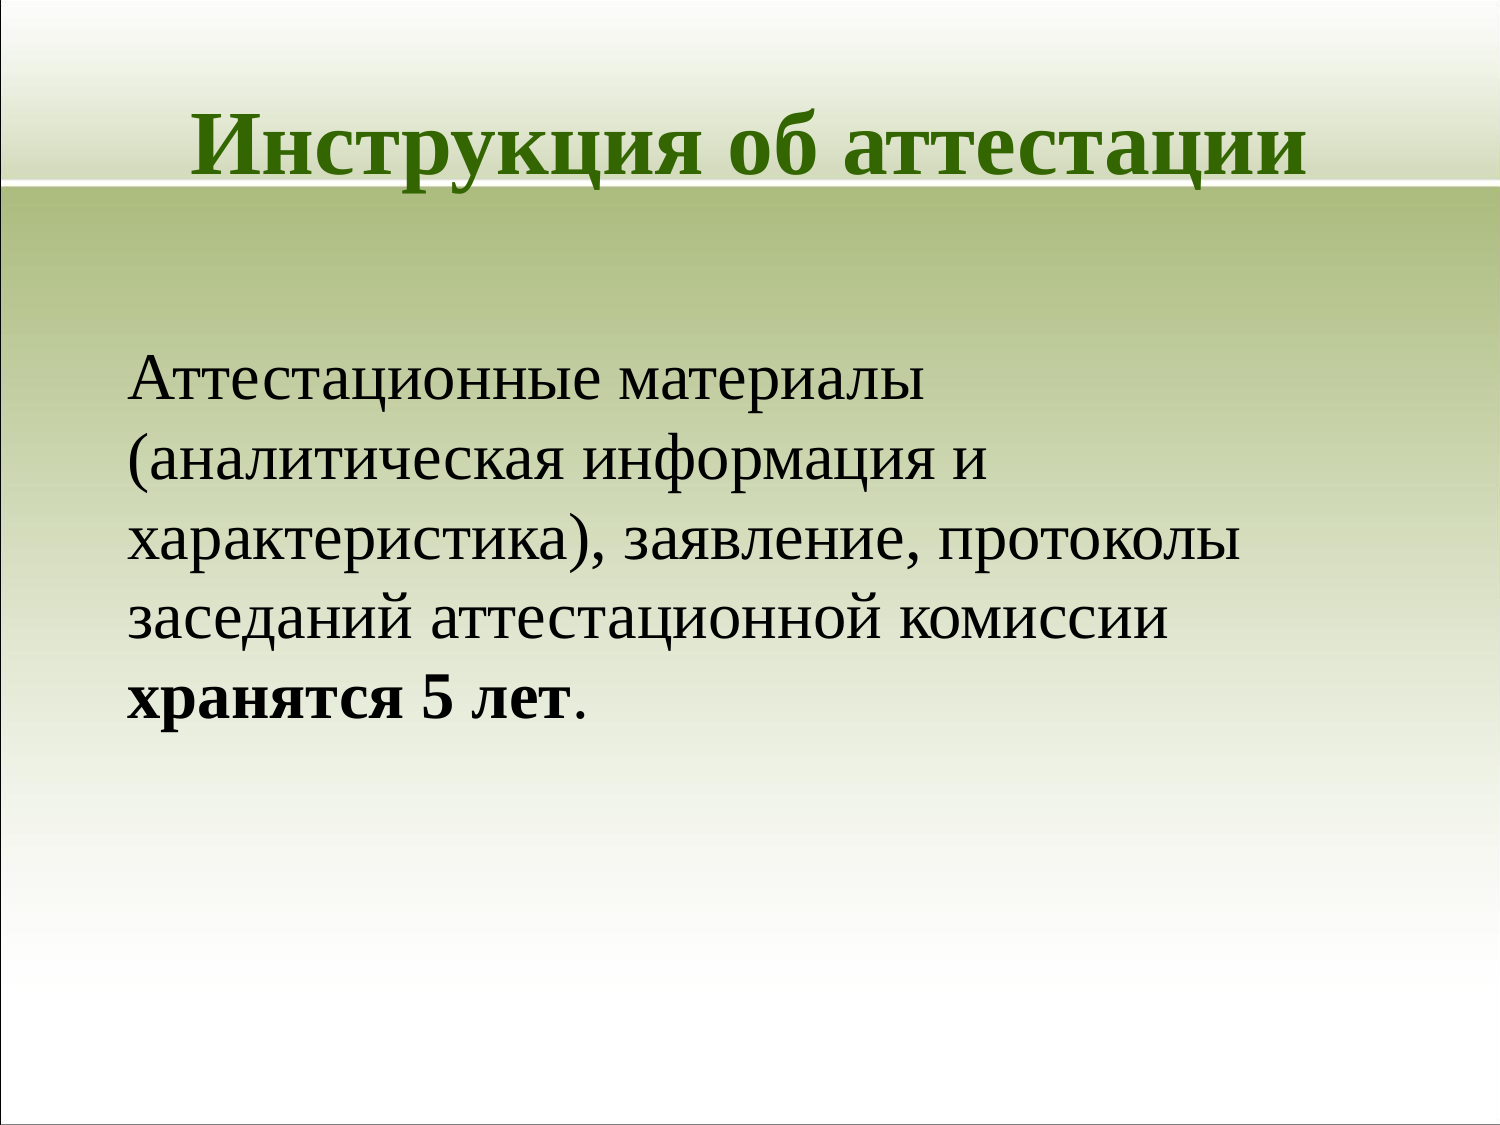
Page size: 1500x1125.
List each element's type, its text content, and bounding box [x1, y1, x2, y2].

title Инструкция об аттестации [112, 99, 1388, 176]
picture [0, 0, 1500, 1125]
list Аттестационные материалы (аналитическая информация и характеристика), заявление, протоколы заседаний аттестационной комиссии хранятся 5 лет. [112, 324, 1388, 1001]
